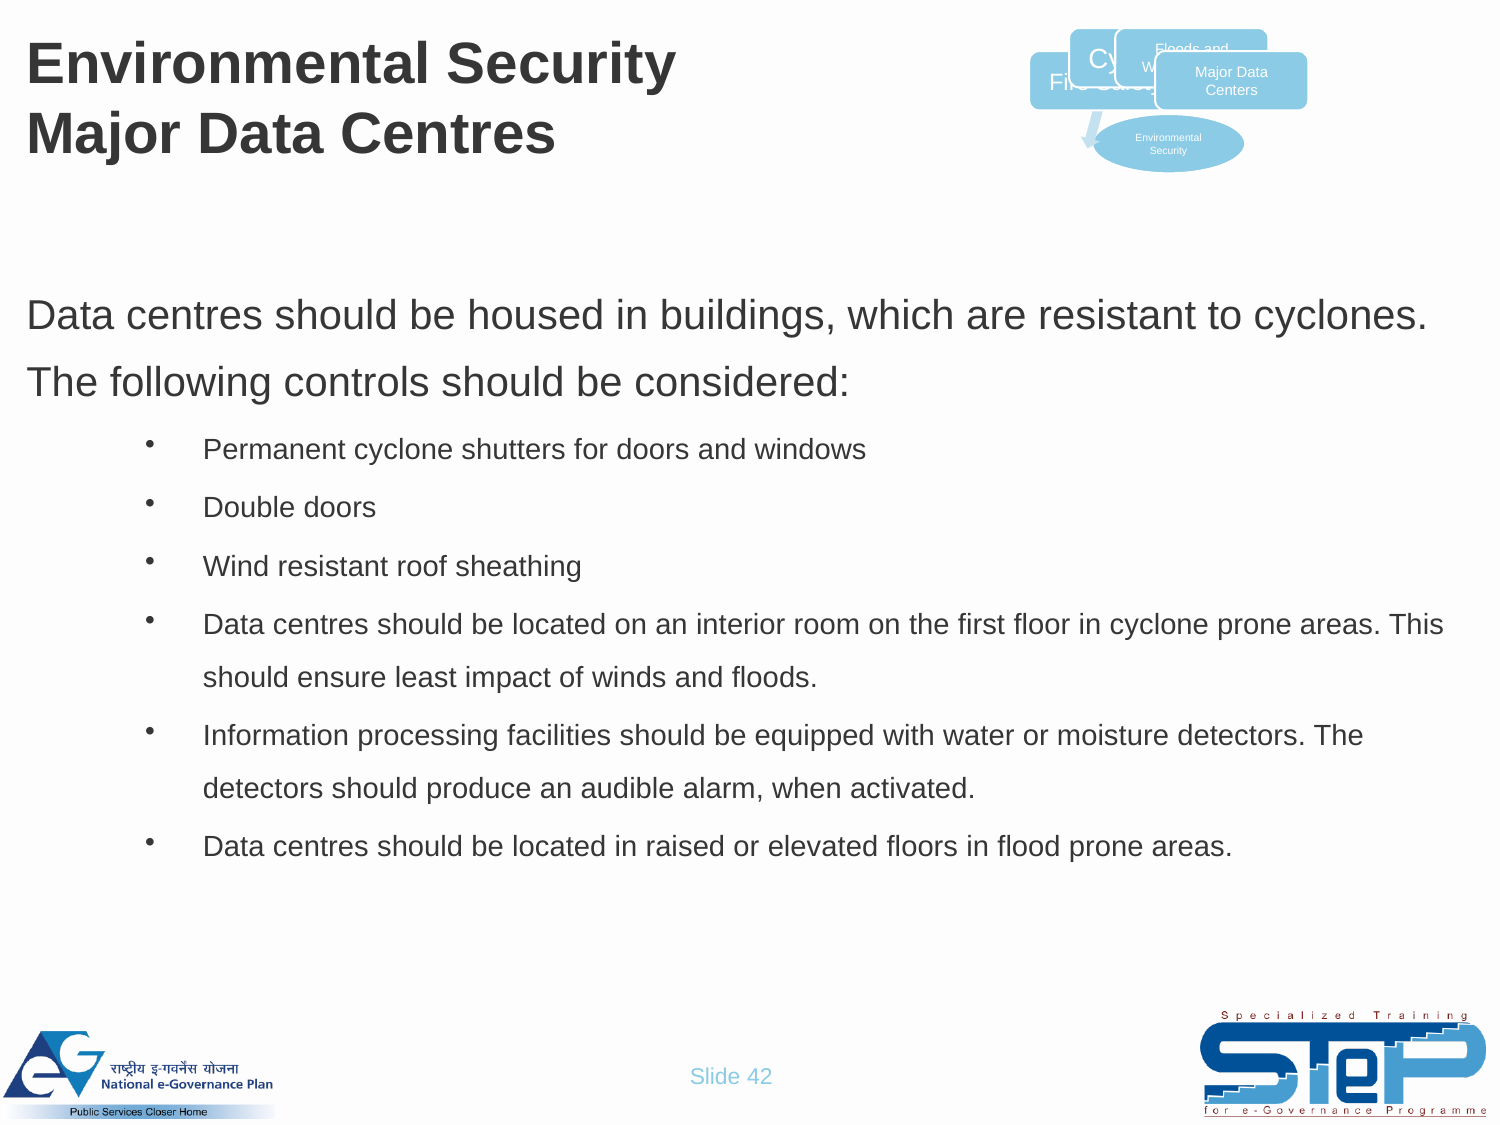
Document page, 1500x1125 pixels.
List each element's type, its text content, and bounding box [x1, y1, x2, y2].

list Data centres should be housed in buildings, which are resistant to cyclones. The following controls should be considered: Permanent cyclone shutters for doors and windows Double doors Wind resistant roof sheathing Data centres should be located on an interior room on the first floor in cyclone prone areas. This should ensure least impact of winds and floods. Information processing facilities should be equipped with water or moisture detectors. The detectors should produce an audible alarm, when activated. Data centres should be located in raised or elevated floors in flood prone areas. [26, 287, 1474, 999]
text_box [862, 24, 1476, 263]
picture [1200, 1011, 1486, 1117]
picture [2, 1031, 275, 1119]
title Environmental Security Major Data Centres [26, 24, 860, 150]
